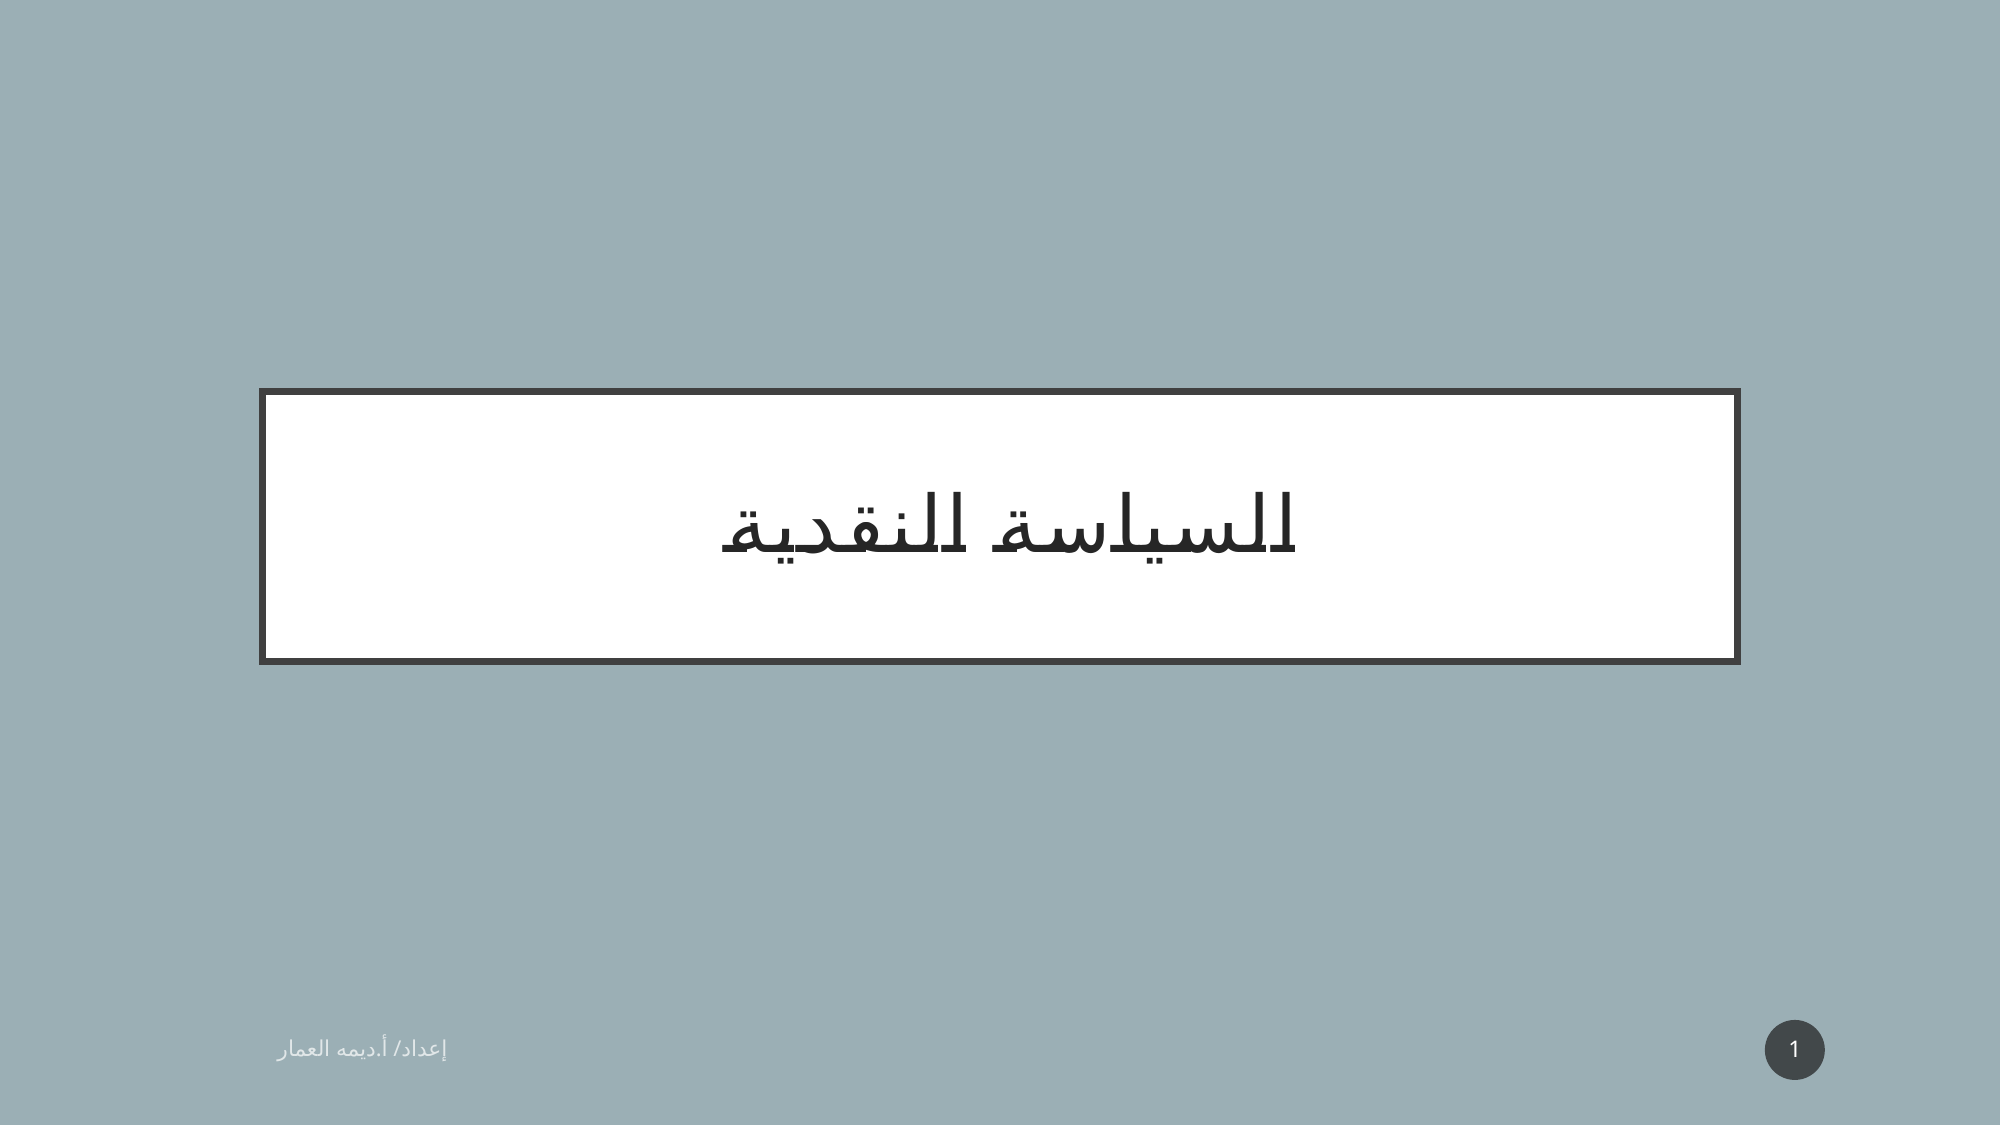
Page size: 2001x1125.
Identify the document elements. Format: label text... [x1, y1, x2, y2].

slide_number 1 [1764, 1019, 1825, 1080]
footer إعداد/ أ.ديمه العمار [262, 1023, 1231, 1076]
title السياسة النقدية [259, 388, 1741, 665]
